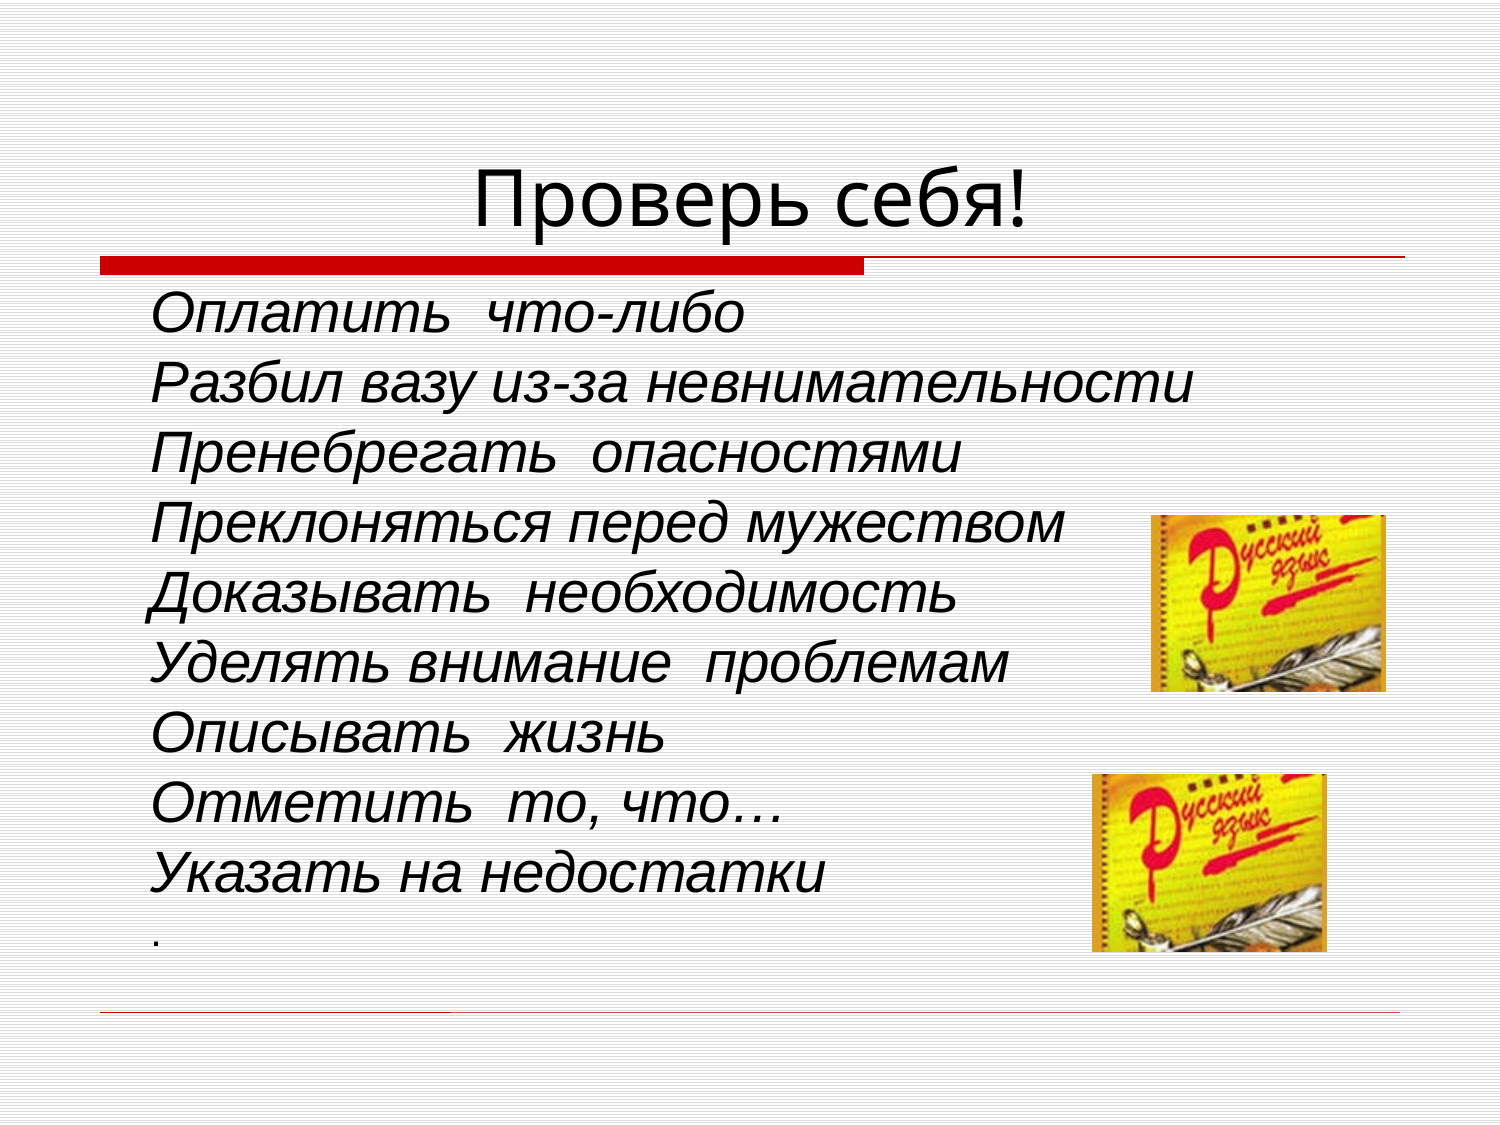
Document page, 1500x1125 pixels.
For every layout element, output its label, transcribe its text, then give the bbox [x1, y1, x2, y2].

picture [1151, 515, 1387, 693]
text_box Оплатить что-либо Разбил вазу из-за невнимательности Пренебрегать опасностями Преклоняться перед мужеством Доказывать необходимость Уделять внимание проблемам Описывать жизнь Отметить то, что… Указать на недостатки . [135, 267, 1400, 962]
picture [1092, 774, 1328, 952]
title Проверь себя! [94, 50, 1407, 250]
